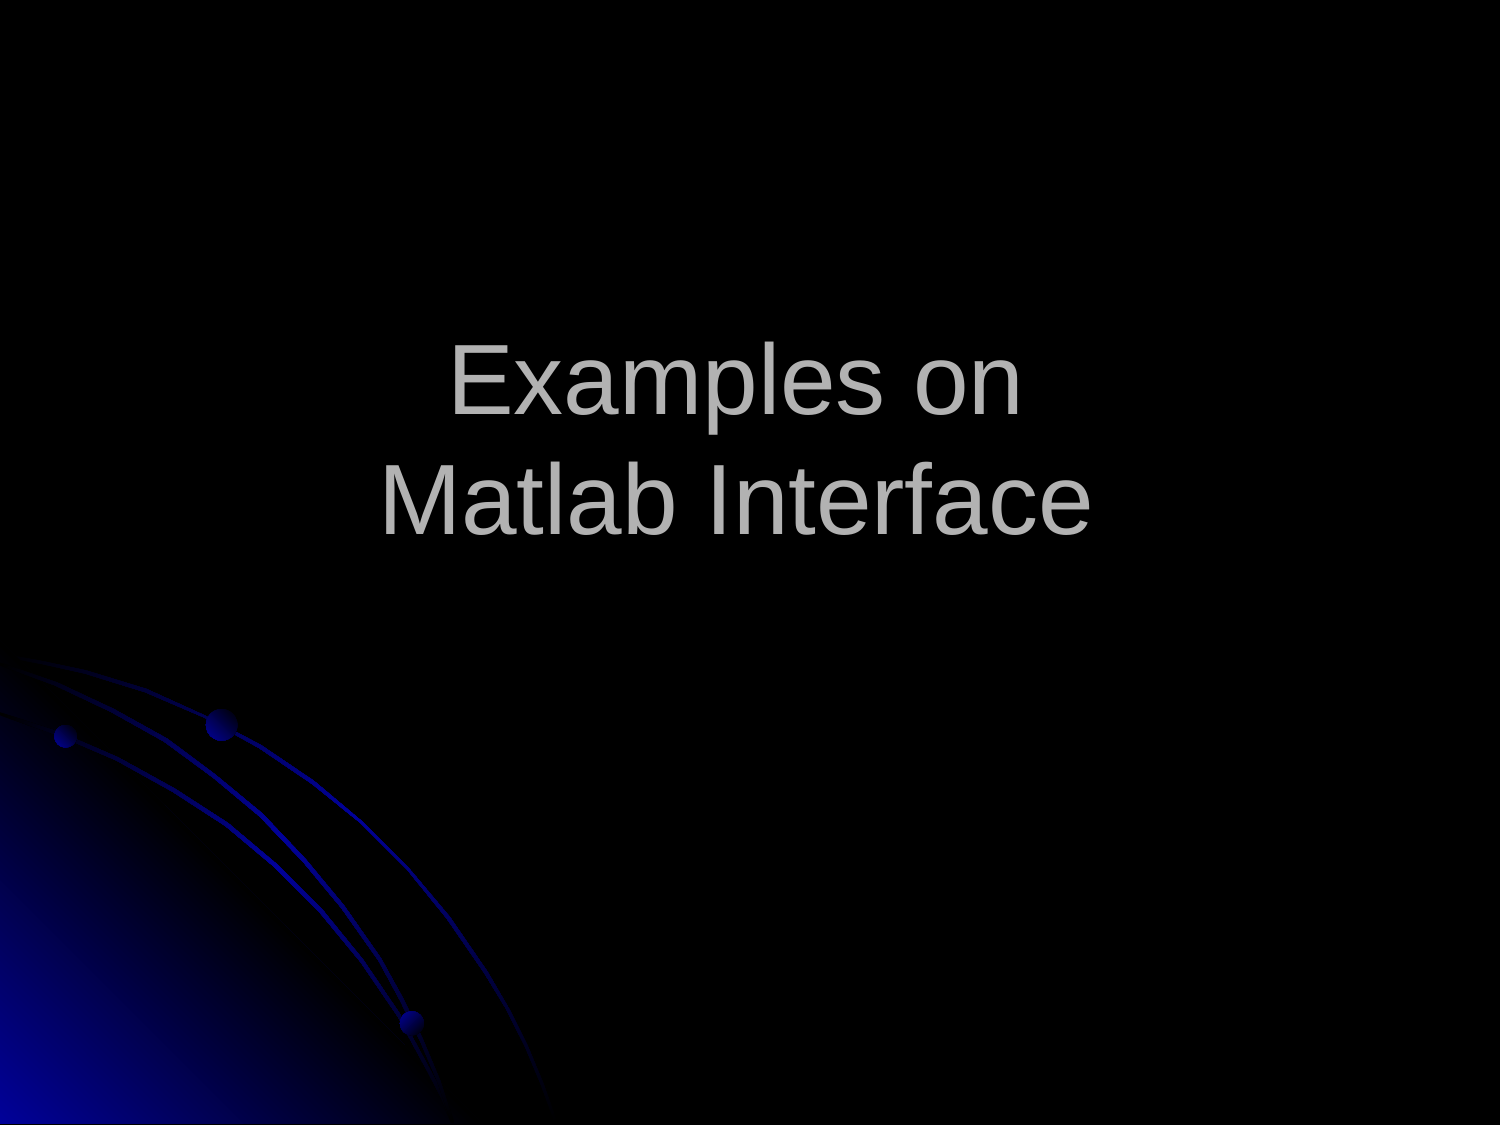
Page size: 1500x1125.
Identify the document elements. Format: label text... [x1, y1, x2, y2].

title Examples on Matlab Interface [112, 306, 1388, 563]
